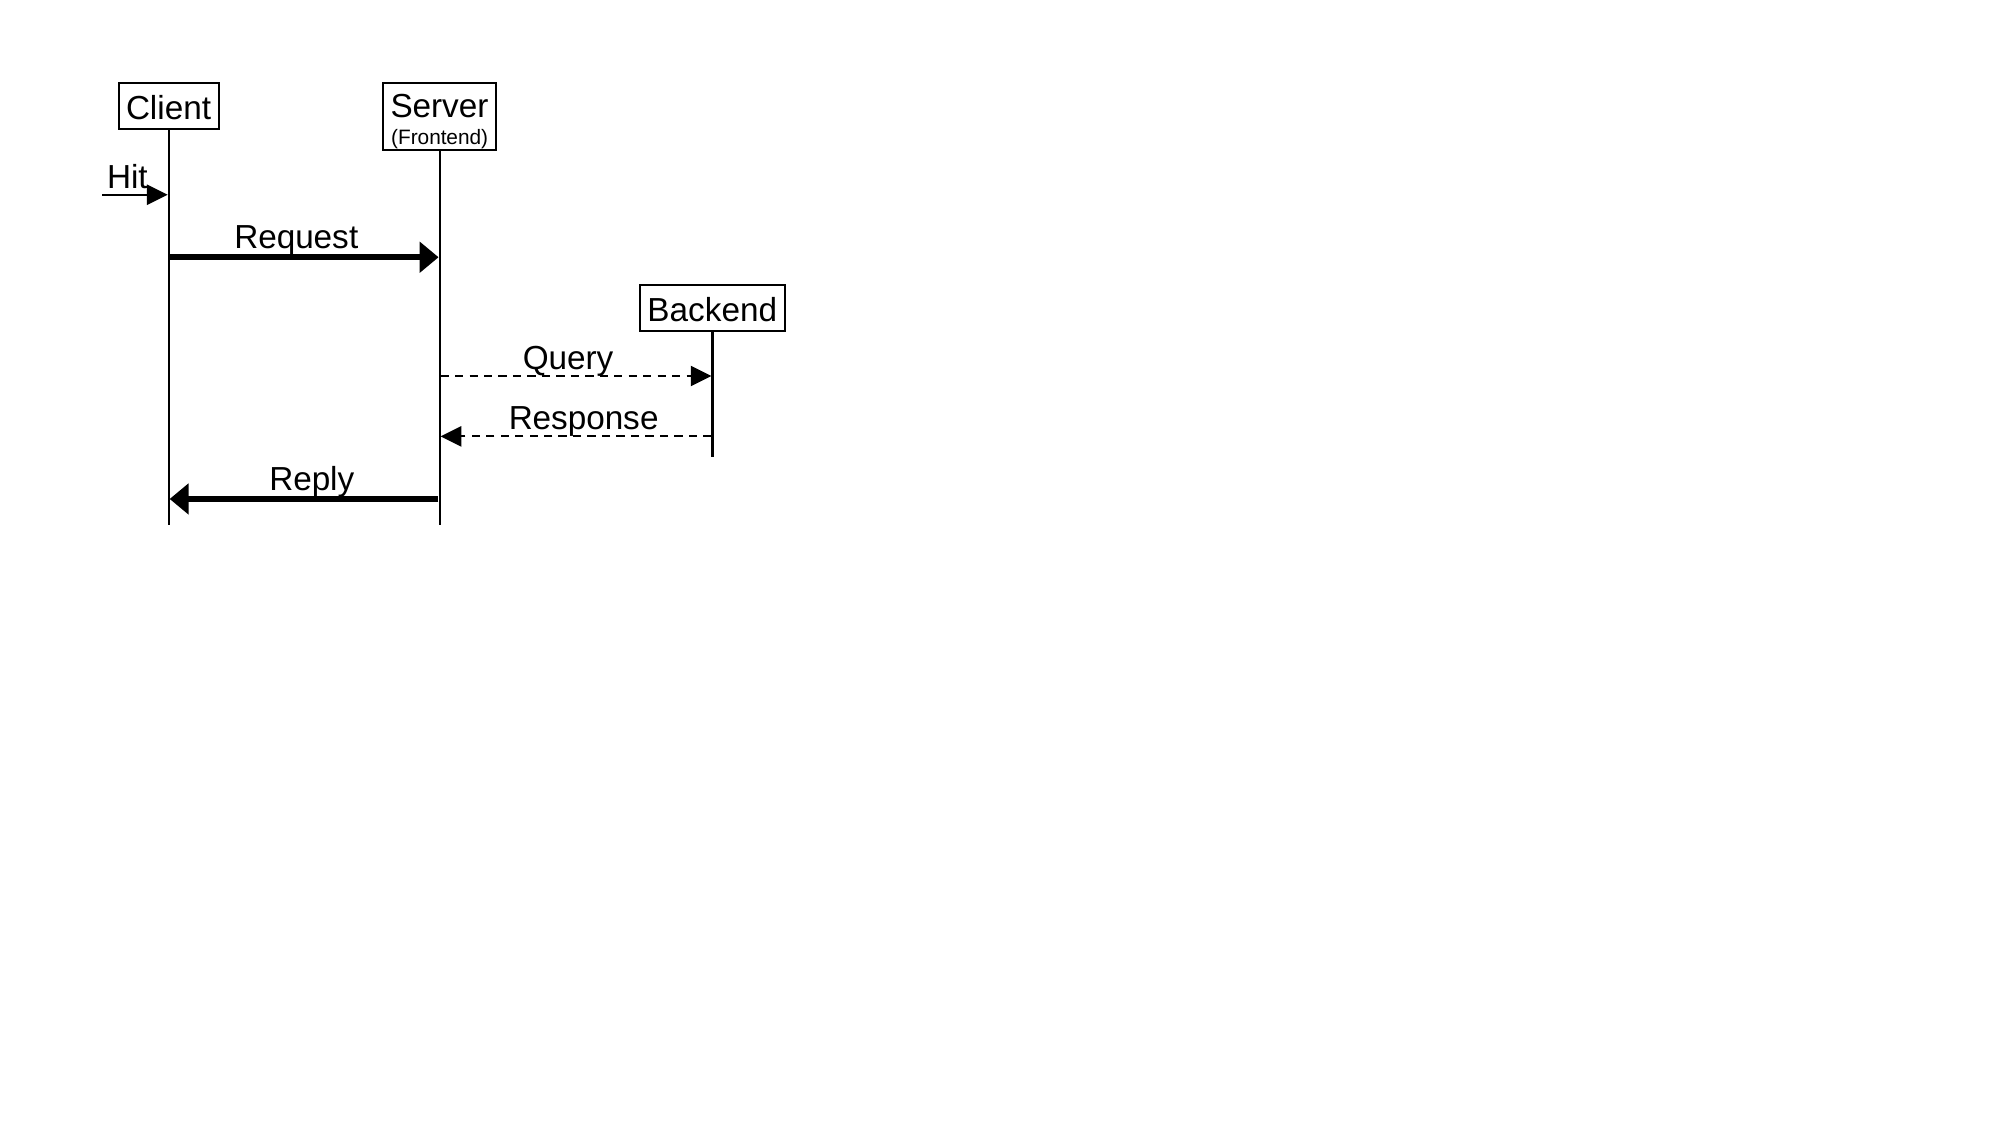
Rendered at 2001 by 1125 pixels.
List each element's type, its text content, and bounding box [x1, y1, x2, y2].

text_box Backend [639, 285, 786, 332]
text_box Query [520, 337, 616, 375]
text_box Request [232, 216, 361, 254]
text_box Reply [267, 458, 357, 496]
text_box Hit [105, 156, 150, 194]
text_box Response [506, 397, 661, 436]
text_box Client [118, 83, 219, 130]
text_box [74, 74, 828, 525]
text_box Server (Frontend) [383, 83, 496, 150]
